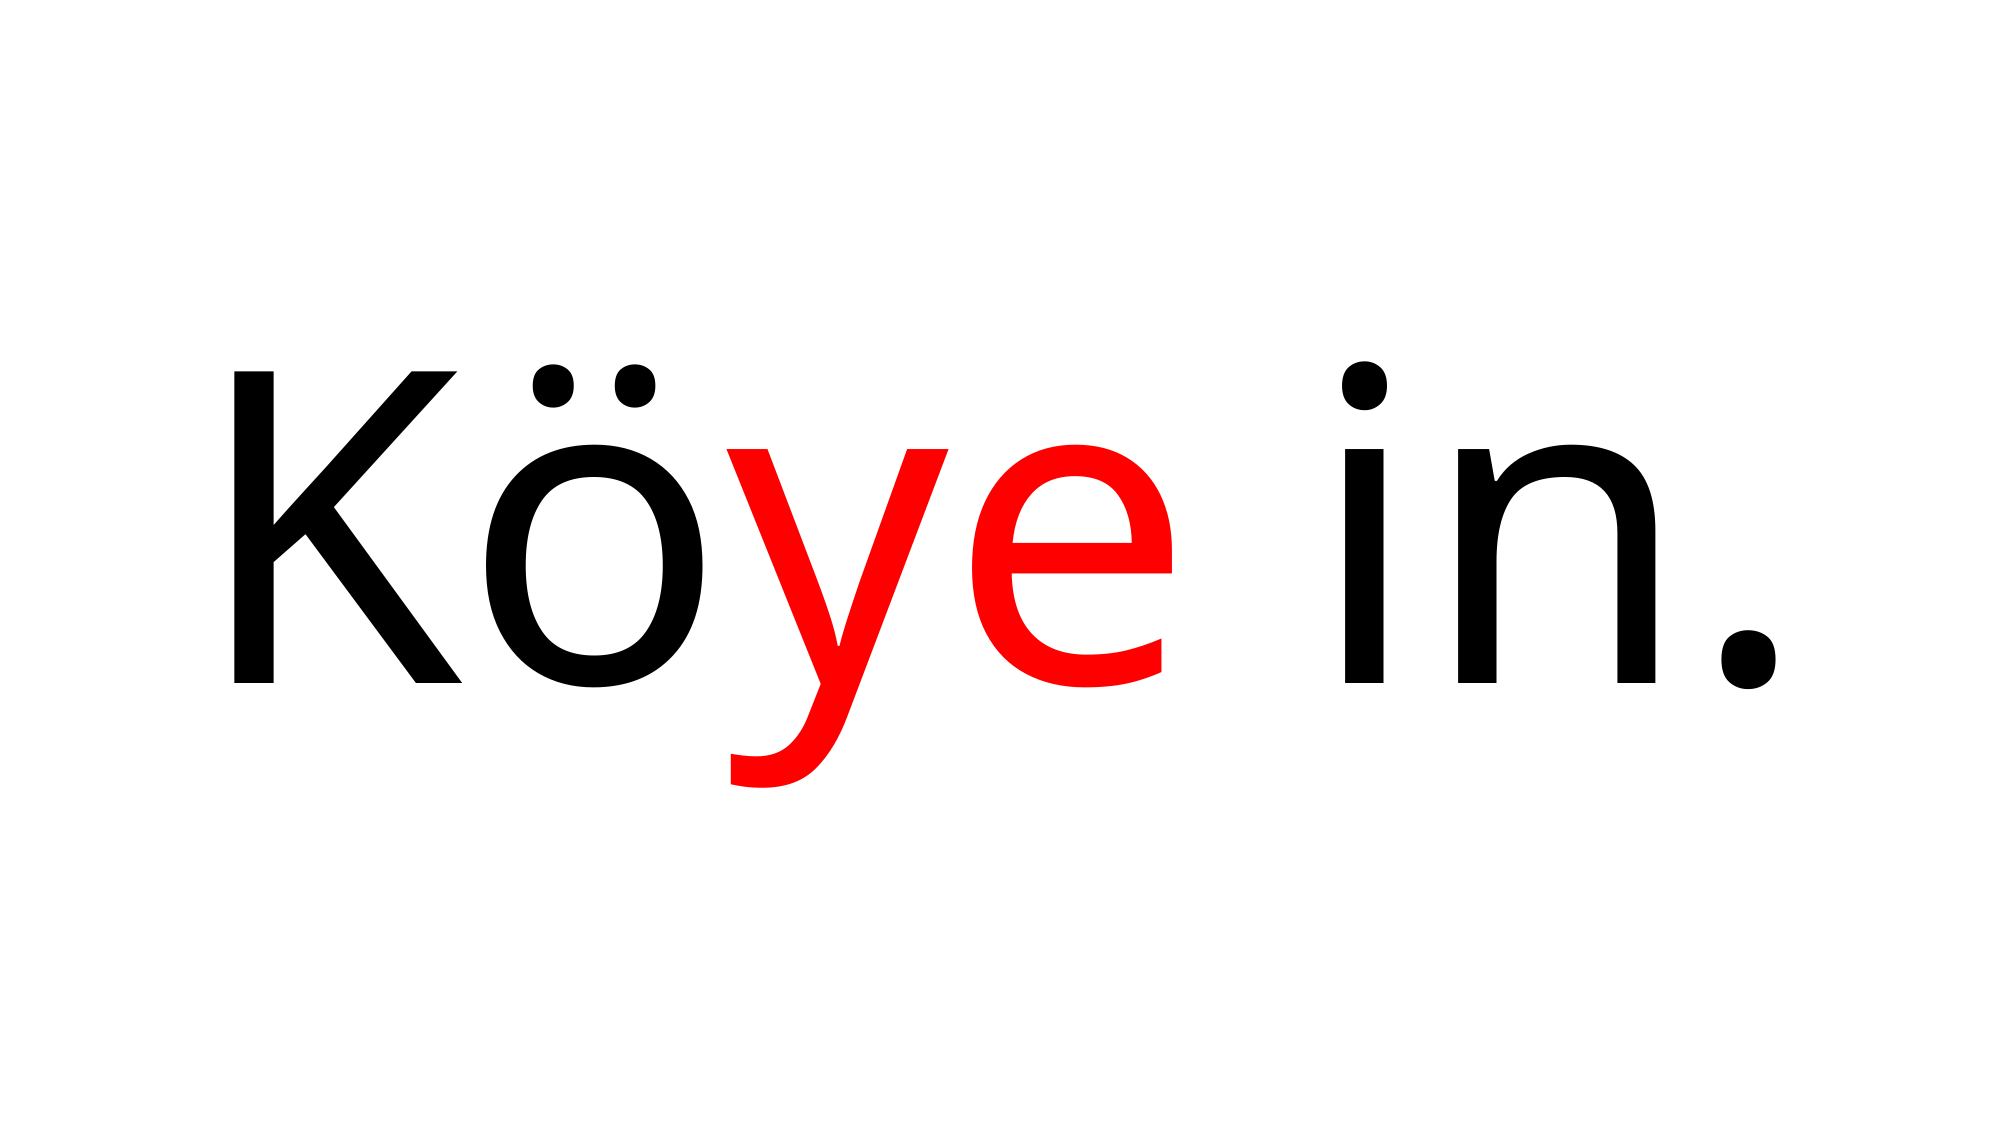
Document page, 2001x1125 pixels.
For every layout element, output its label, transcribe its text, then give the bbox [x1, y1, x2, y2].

list Köye in. [137, 299, 1863, 1014]
